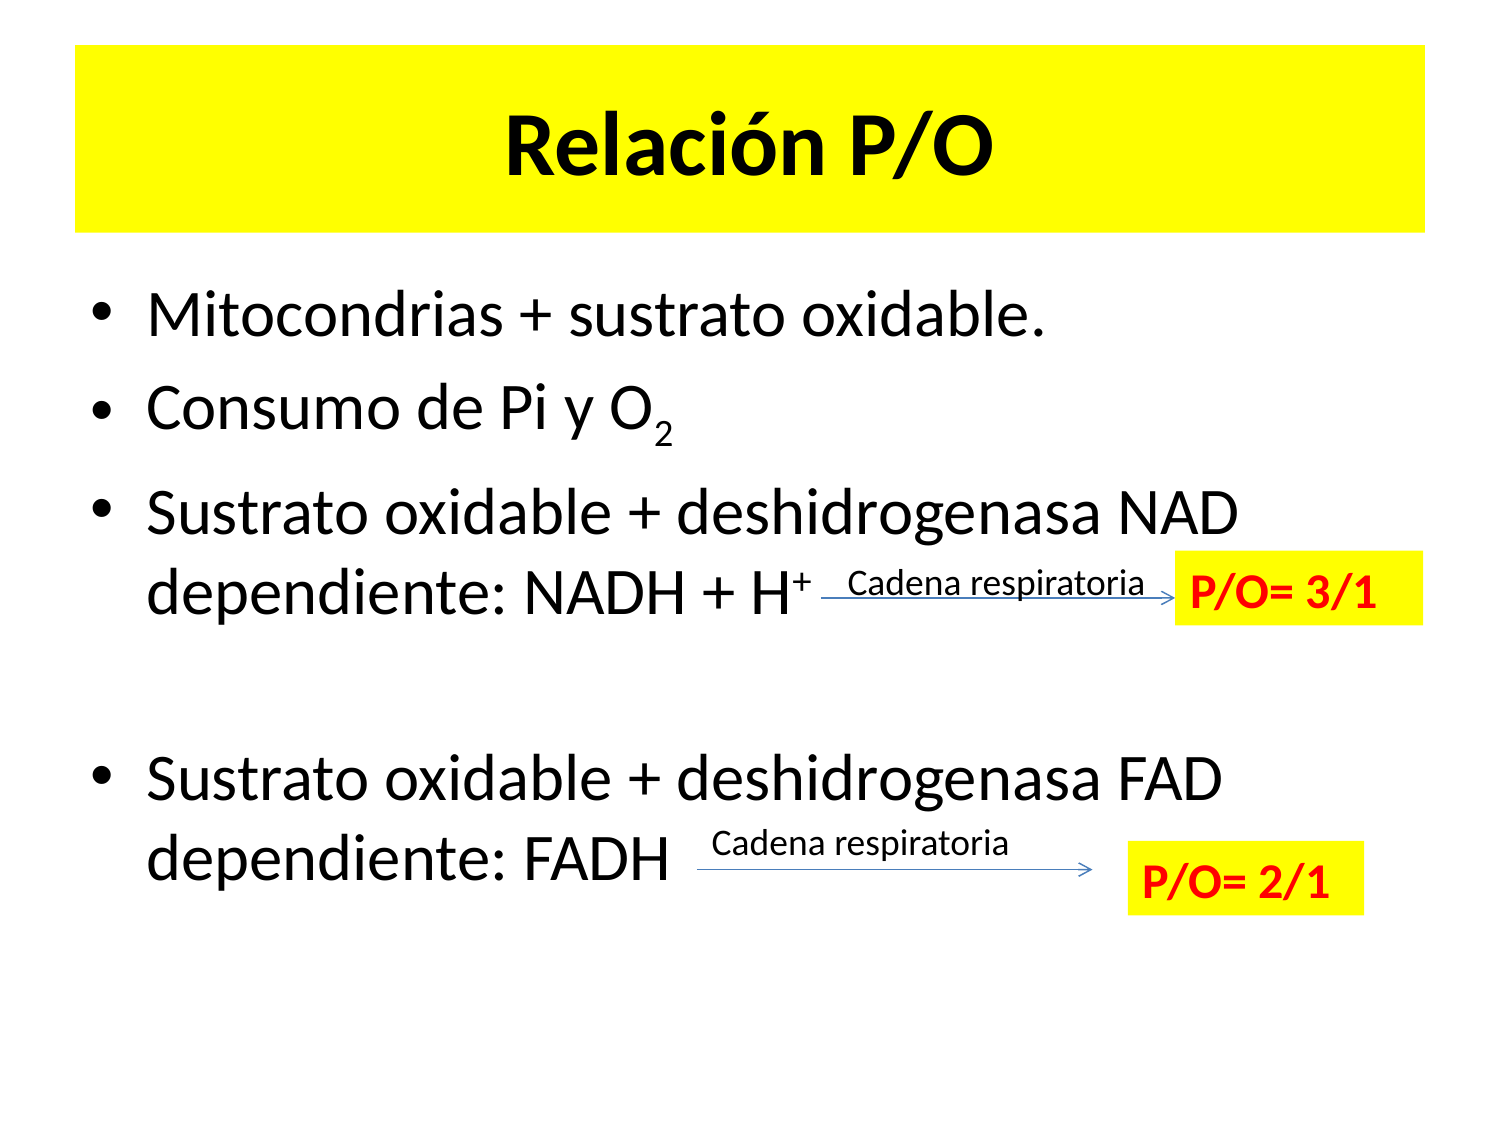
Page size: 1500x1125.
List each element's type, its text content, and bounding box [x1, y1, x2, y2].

list Mitocondrias + sustrato oxidable. Consumo de Pi y O2 Sustrato oxidable + deshidrogenasa NAD dependiente: NADH + H+ Sustrato oxidable + deshidrogenasa FAD dependiente: FADH [75, 262, 1425, 1005]
text_box Cadena respiratoria [696, 810, 1040, 869]
title Relación P/O [75, 45, 1425, 233]
text_box P/O= 2/1 [1127, 840, 1365, 916]
text_box Cadena respiratoria [832, 550, 1175, 597]
text_box P/O= 3/1 [1175, 550, 1424, 626]
text_box Cadena respiratoria [832, 604, 1175, 611]
